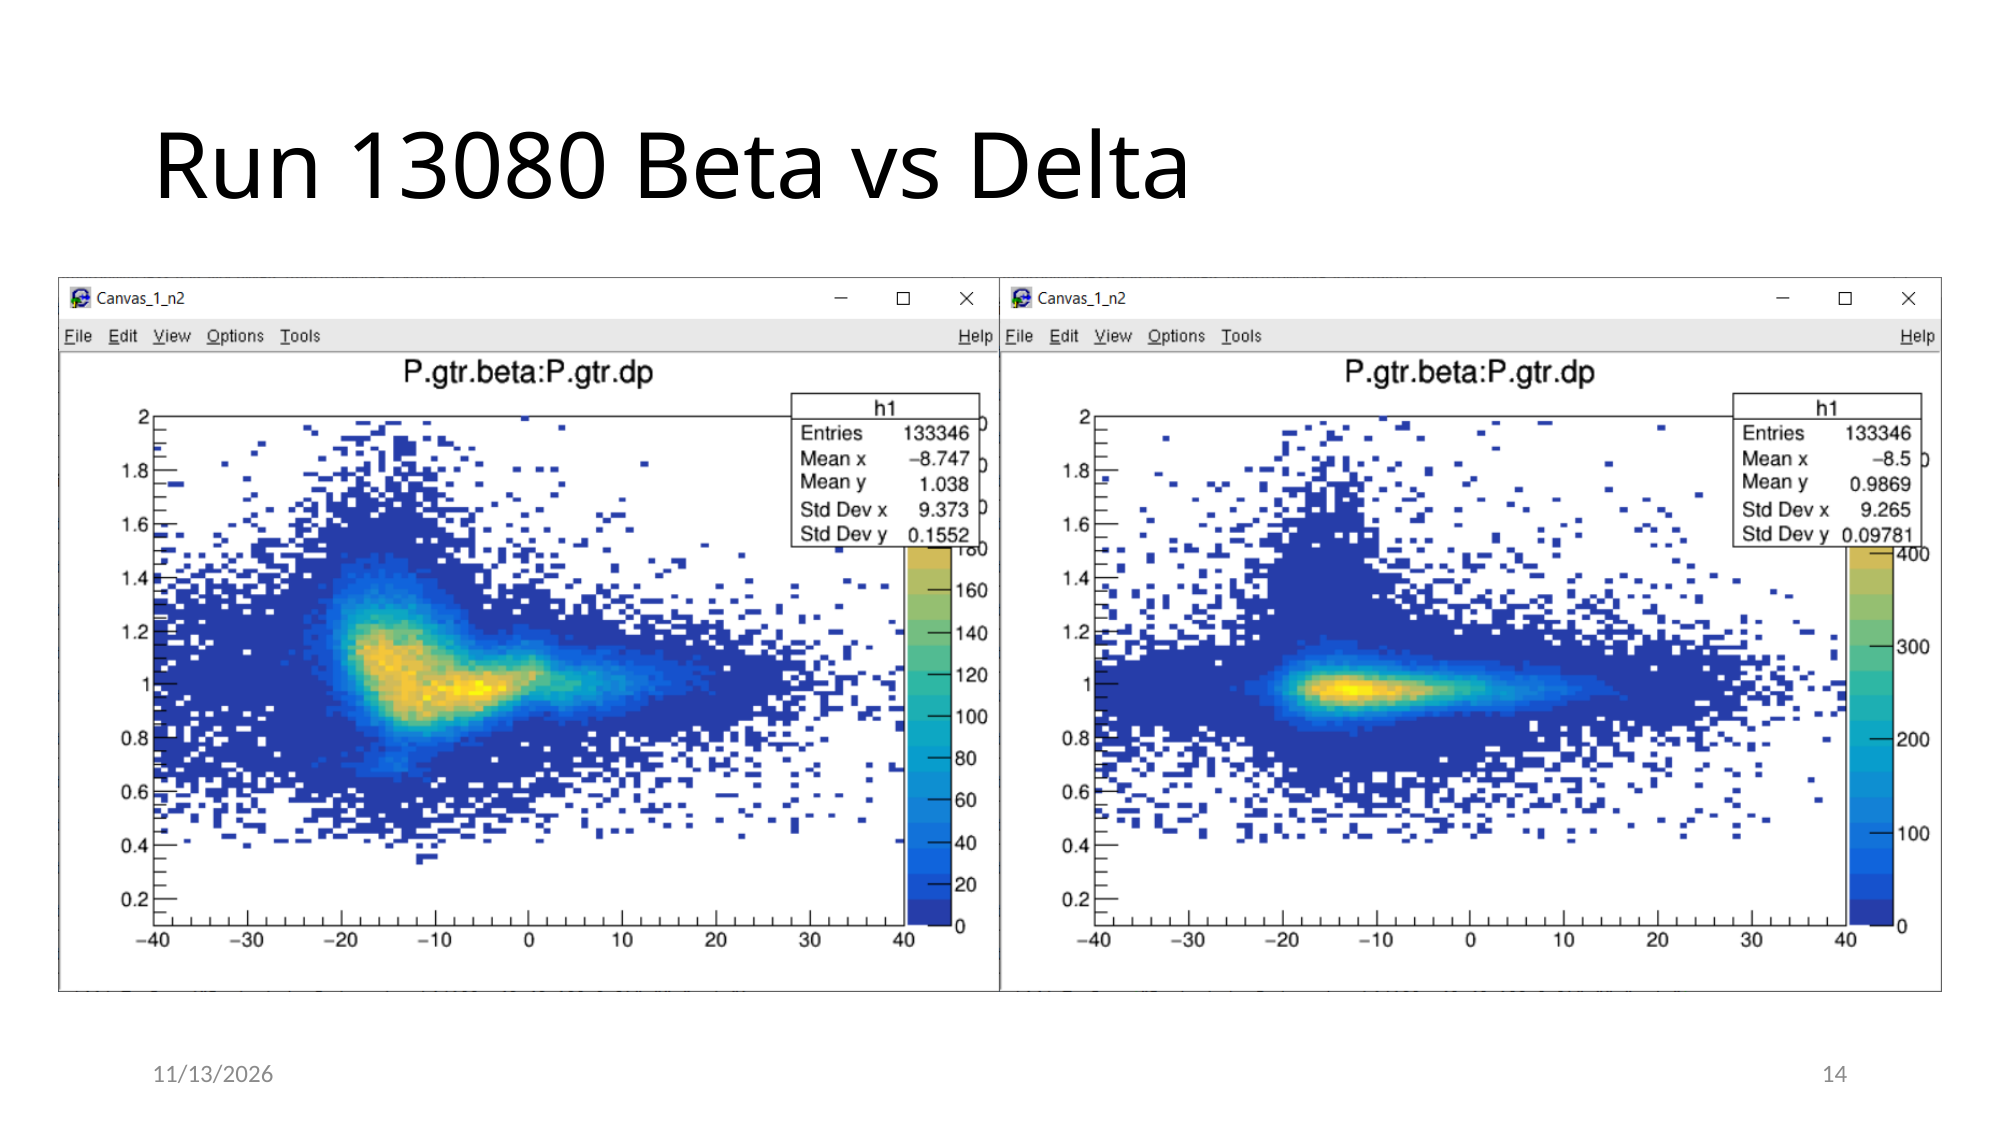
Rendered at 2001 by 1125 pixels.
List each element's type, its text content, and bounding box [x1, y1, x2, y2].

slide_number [137, 1042, 588, 1103]
title Run 13080 Beta vs Delta [137, 59, 1863, 277]
picture [999, 277, 1942, 992]
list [58, 277, 999, 992]
slide_number 14 [1412, 1042, 1863, 1103]
